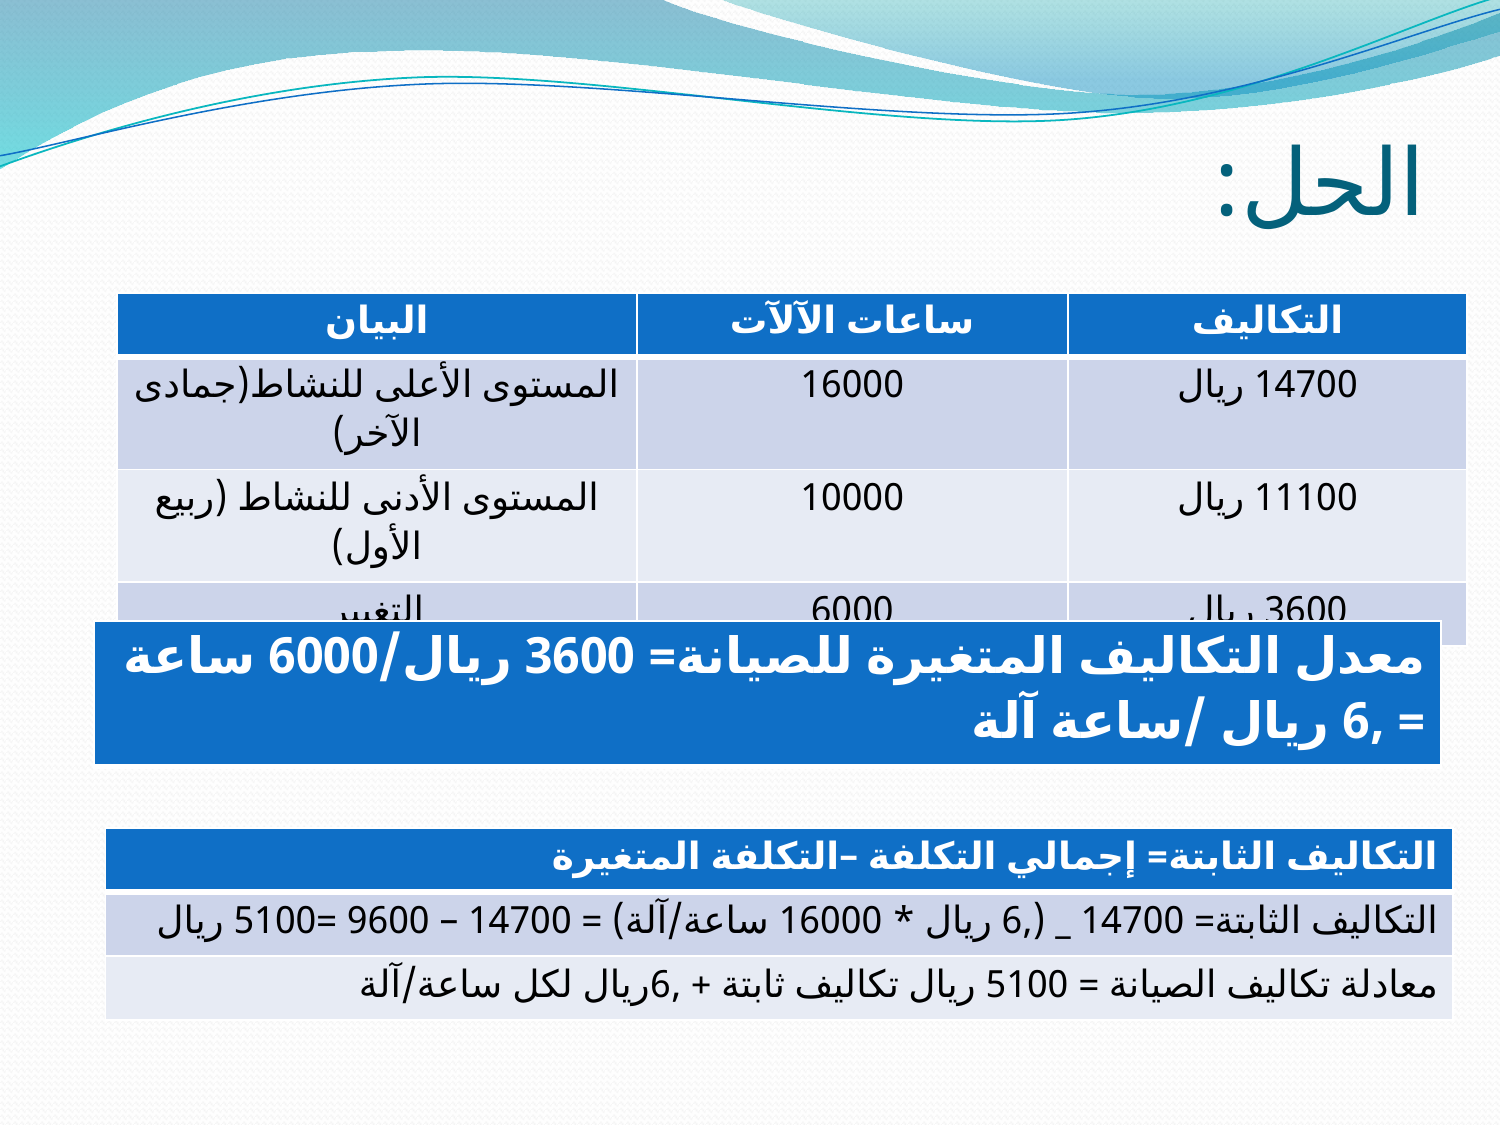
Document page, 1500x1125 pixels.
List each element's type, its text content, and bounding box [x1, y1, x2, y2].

table_cell 6000 [638, 583, 1067, 620]
table_cell 11100 ريال [1069, 470, 1466, 581]
table_header ساعات الآلآت [638, 294, 1067, 354]
table_cell المستوى الأعلى للنشاط(جمادى الآخر) [118, 360, 636, 469]
table_cell المستوى الأدنى للنشاط (ربيع الأول) [118, 470, 636, 581]
table_header معدل التكاليف المتغيرة للصيانة= 3600 ريال/6000 ساعة = ,6 ريال /ساعة آلة [95, 622, 1440, 764]
title الحل: [75, 115, 1425, 235]
table_cell 10000 [638, 470, 1067, 581]
table_header البيان [118, 294, 636, 354]
table_cell 14700 ريال [1069, 360, 1466, 469]
table_header التكاليف الثابتة= إجمالي التكلفة –التكلفة المتغيرة [106, 829, 1452, 889]
table_cell معادلة تكاليف الصيانة = 5100 ريال تكاليف ثابتة + ,6ريال لكل ساعة/آلة [106, 957, 1452, 1019]
table_cell 16000 [638, 360, 1067, 469]
table_cell التكاليف الثابتة= 14700 _ (,6 ريال * 16000 ساعة/آلة) = 14700 – 9600 =5100 ريال [106, 895, 1452, 955]
table_cell التغيير [118, 583, 636, 620]
table_header التكاليف [1069, 294, 1466, 354]
table_cell 3600 ريال [1069, 583, 1466, 645]
